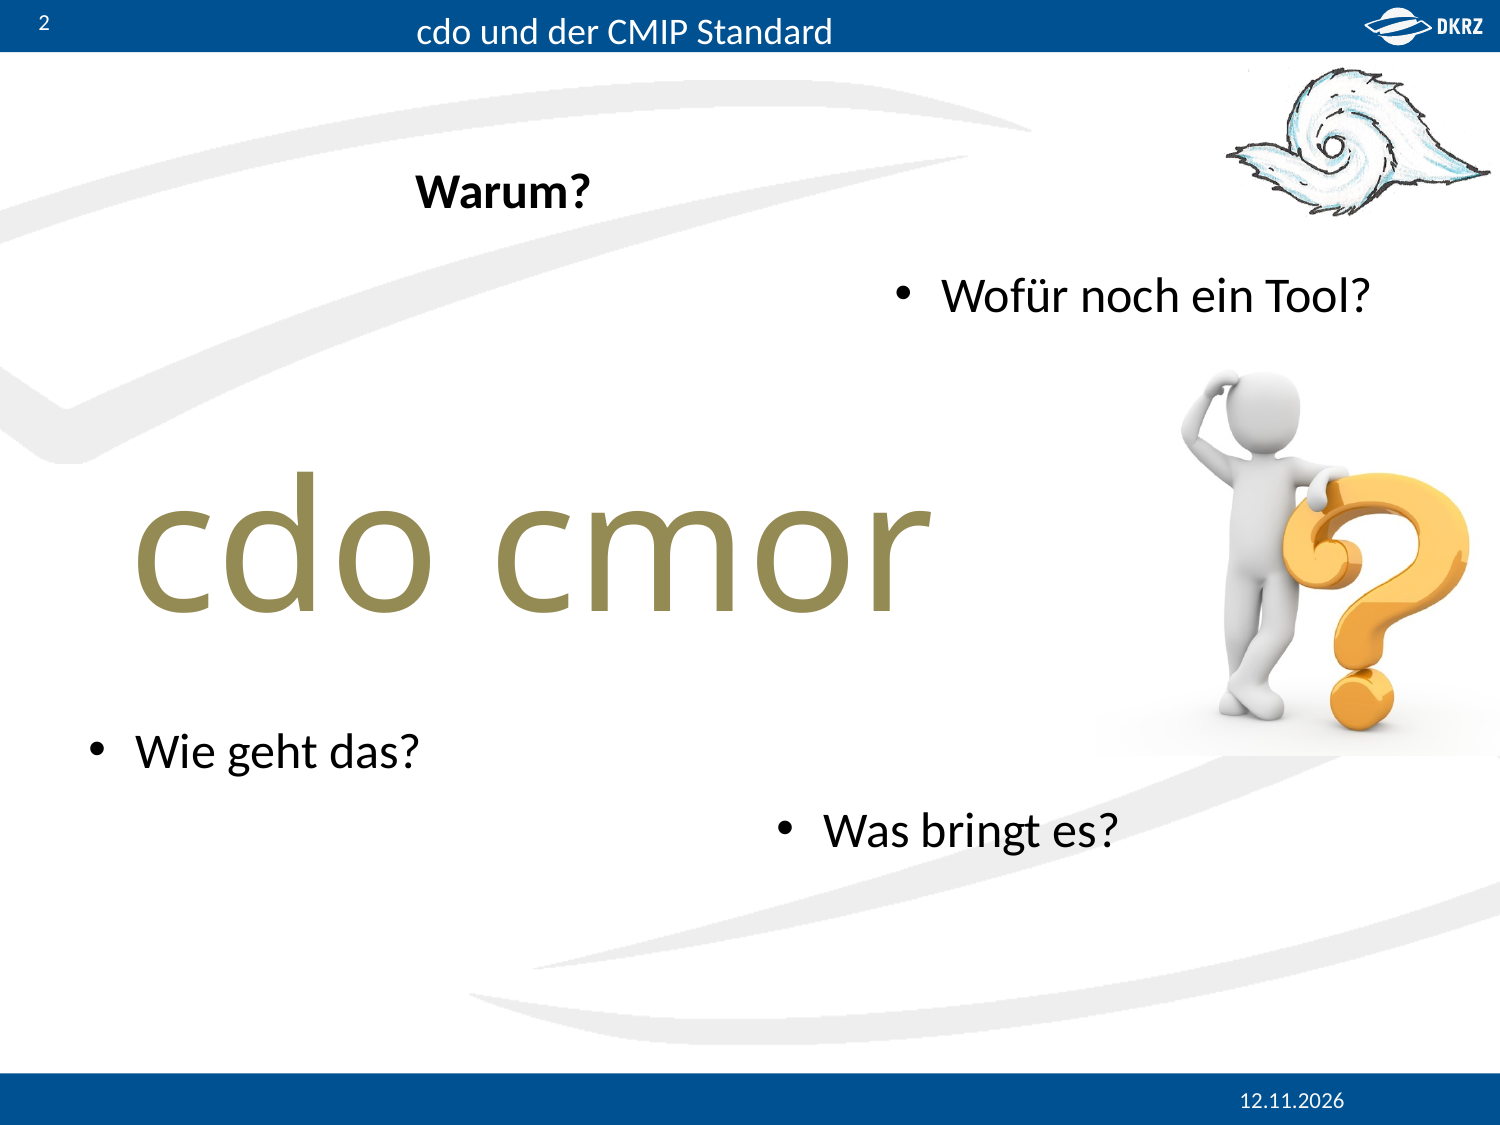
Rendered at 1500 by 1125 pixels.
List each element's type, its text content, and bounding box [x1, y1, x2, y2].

picture [470, 352, 1500, 1044]
picture [1222, 65, 1492, 223]
text_box cdo cmor [113, 420, 1092, 656]
text_box Wofür noch ein Tool? [879, 254, 1388, 330]
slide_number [1187, 1072, 1360, 1125]
picture [0, 80, 1032, 464]
slide_number 2 [1, 0, 65, 53]
text_box Wie geht das? [73, 711, 438, 786]
text_box Warum? [400, 151, 607, 227]
text_box Was bringt es? [761, 790, 1136, 865]
